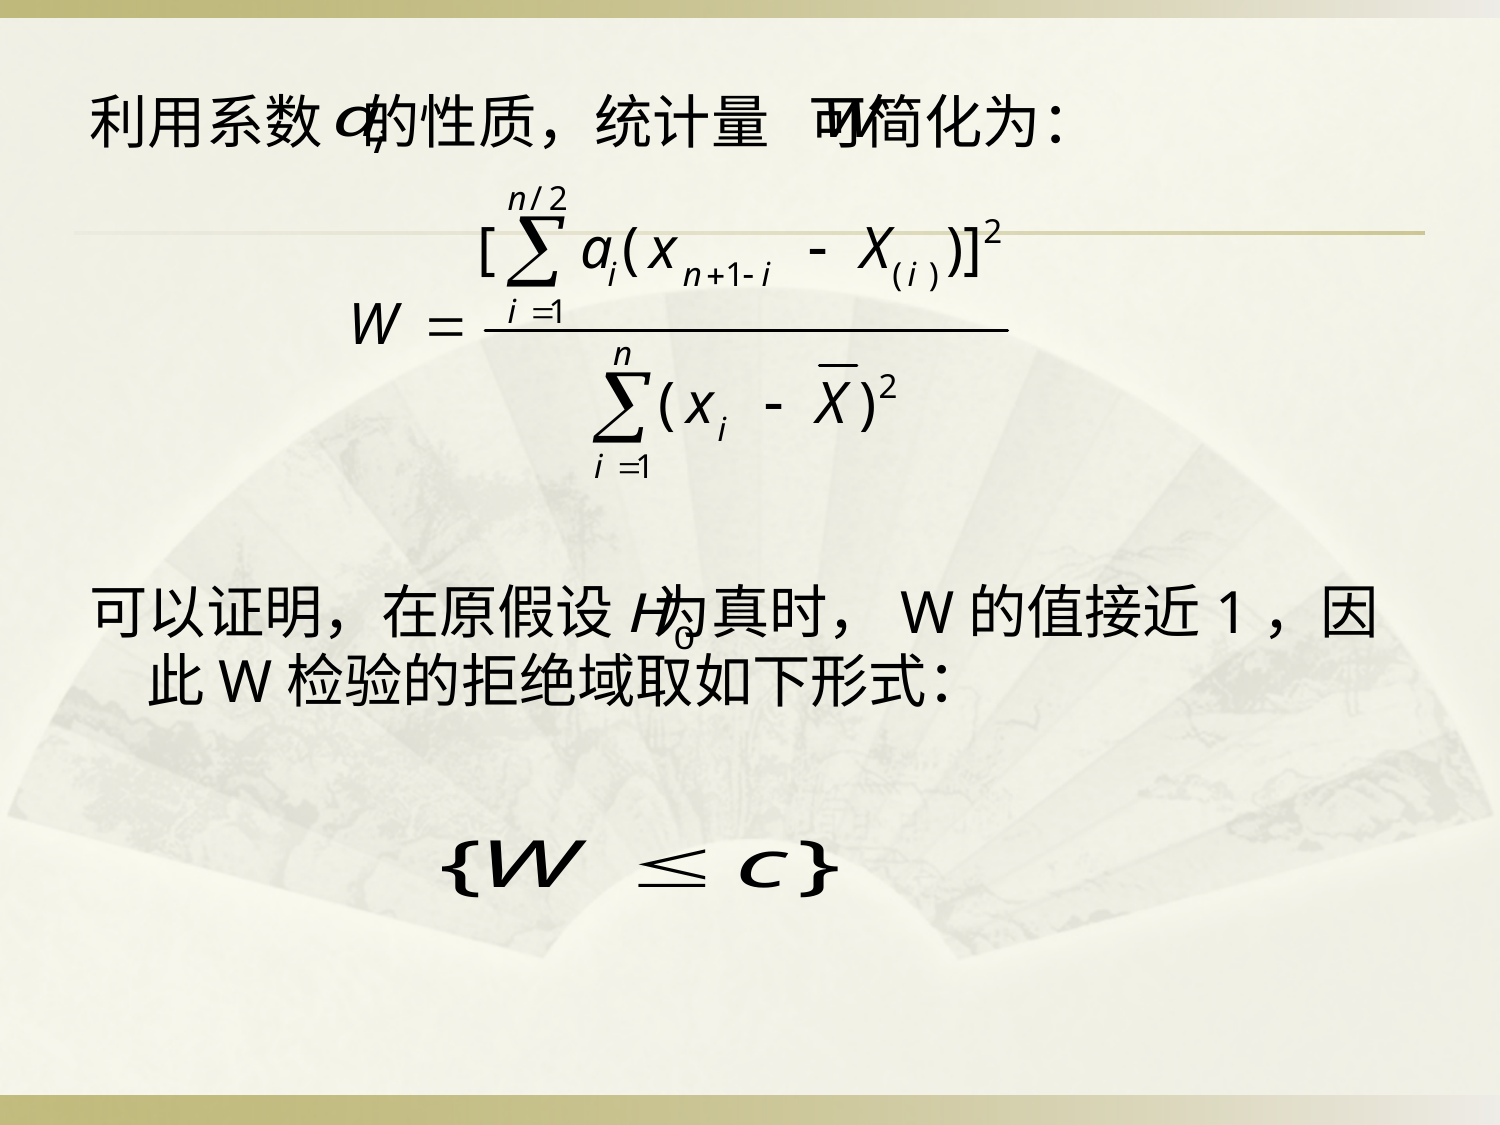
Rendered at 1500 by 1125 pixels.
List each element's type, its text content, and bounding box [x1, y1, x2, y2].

list 利用系数 的性质，统计量 可简化为： 可以证明，在原假设 为真时，W的值接近1，因此W检验的拒绝域取如下形式： [75, 78, 1425, 1032]
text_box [619, 573, 703, 661]
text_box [820, 89, 889, 147]
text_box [324, 77, 418, 165]
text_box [442, 821, 857, 910]
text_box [347, 172, 1023, 489]
